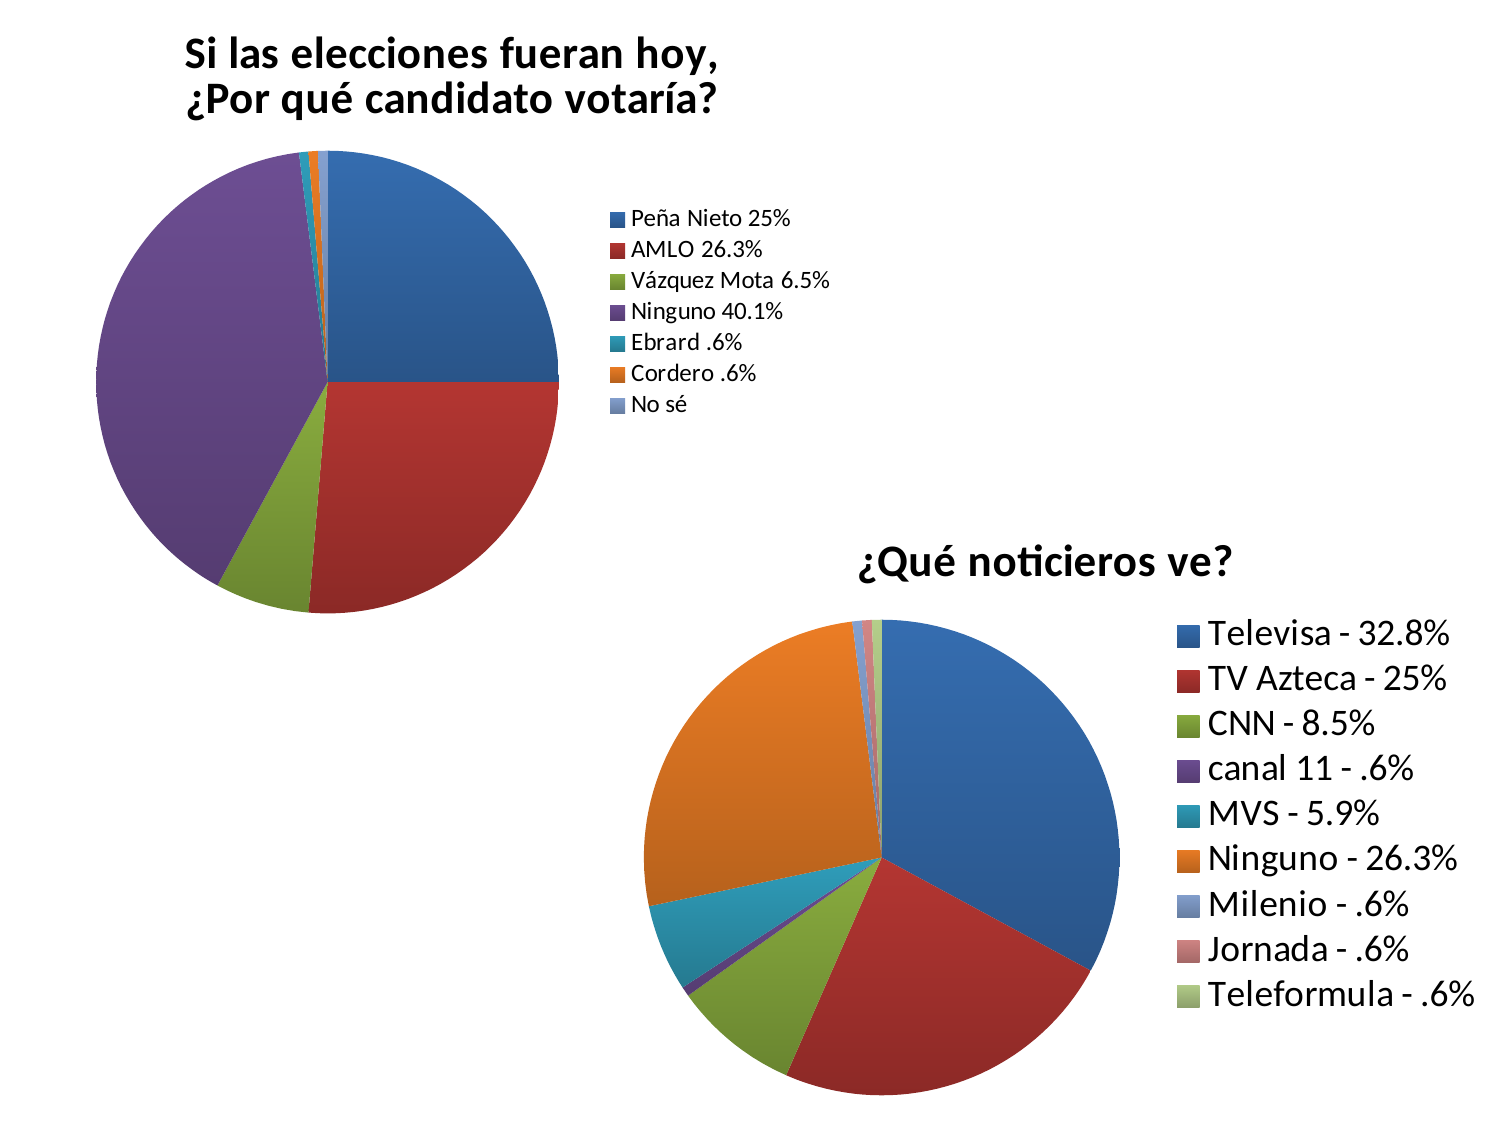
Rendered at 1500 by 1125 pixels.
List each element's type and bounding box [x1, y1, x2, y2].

chart [52, 0, 1500, 1125]
